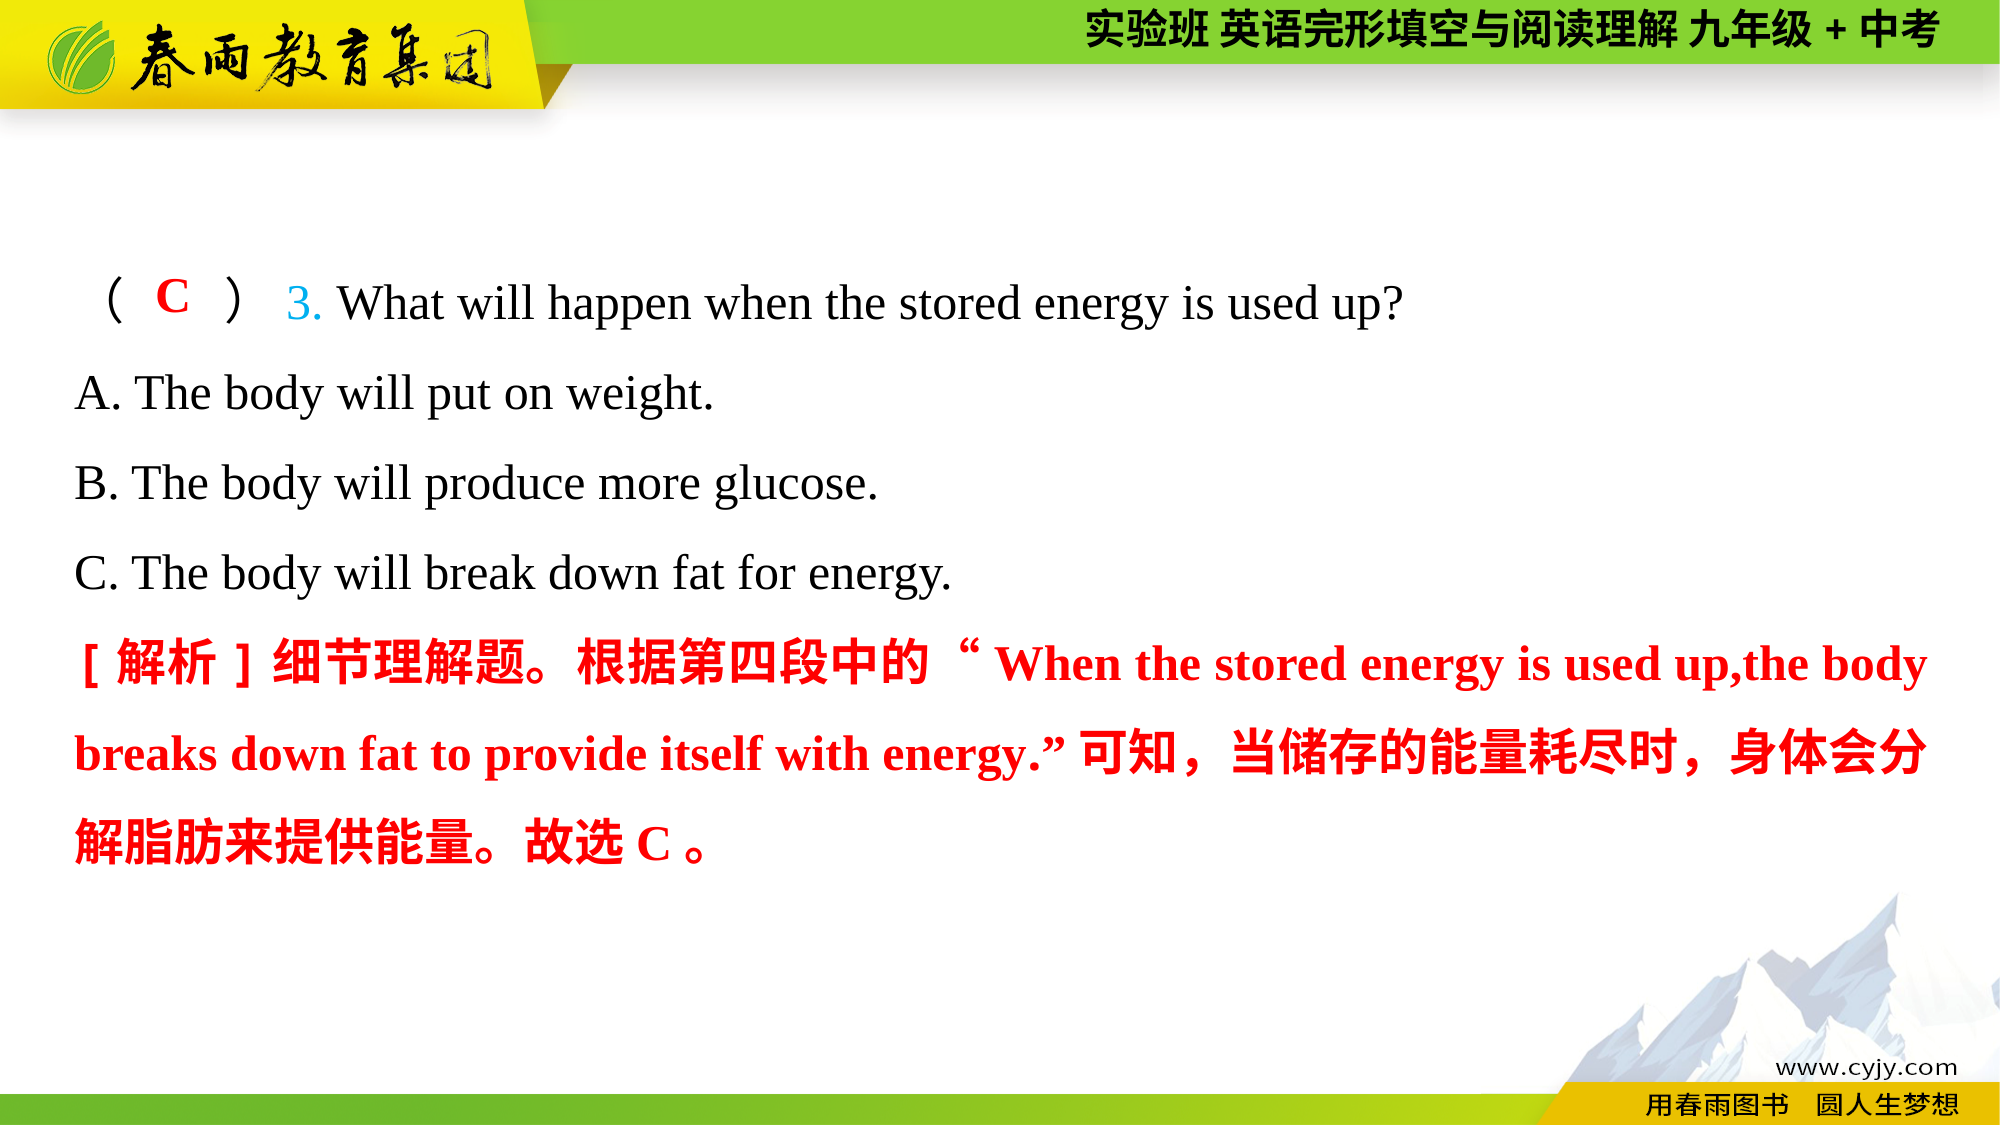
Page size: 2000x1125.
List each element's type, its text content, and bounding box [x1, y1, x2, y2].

picture [0, 0, 2000, 1125]
list （ ）3. What will happen when the stored energy is used up? A. The body will put on weight. B. The body will produce more glucose. C. The body will break down fat for energy. [59, 231, 1944, 611]
text_box [解析]细节理解题。根据第四段中的“When the stored energy is used up,the body breaks down fat to provide itself with energy.”可知，当储存的能量耗尽时，身体会分解脂肪来提供能量。故选C。 [59, 611, 1944, 879]
text_box C [140, 254, 206, 330]
